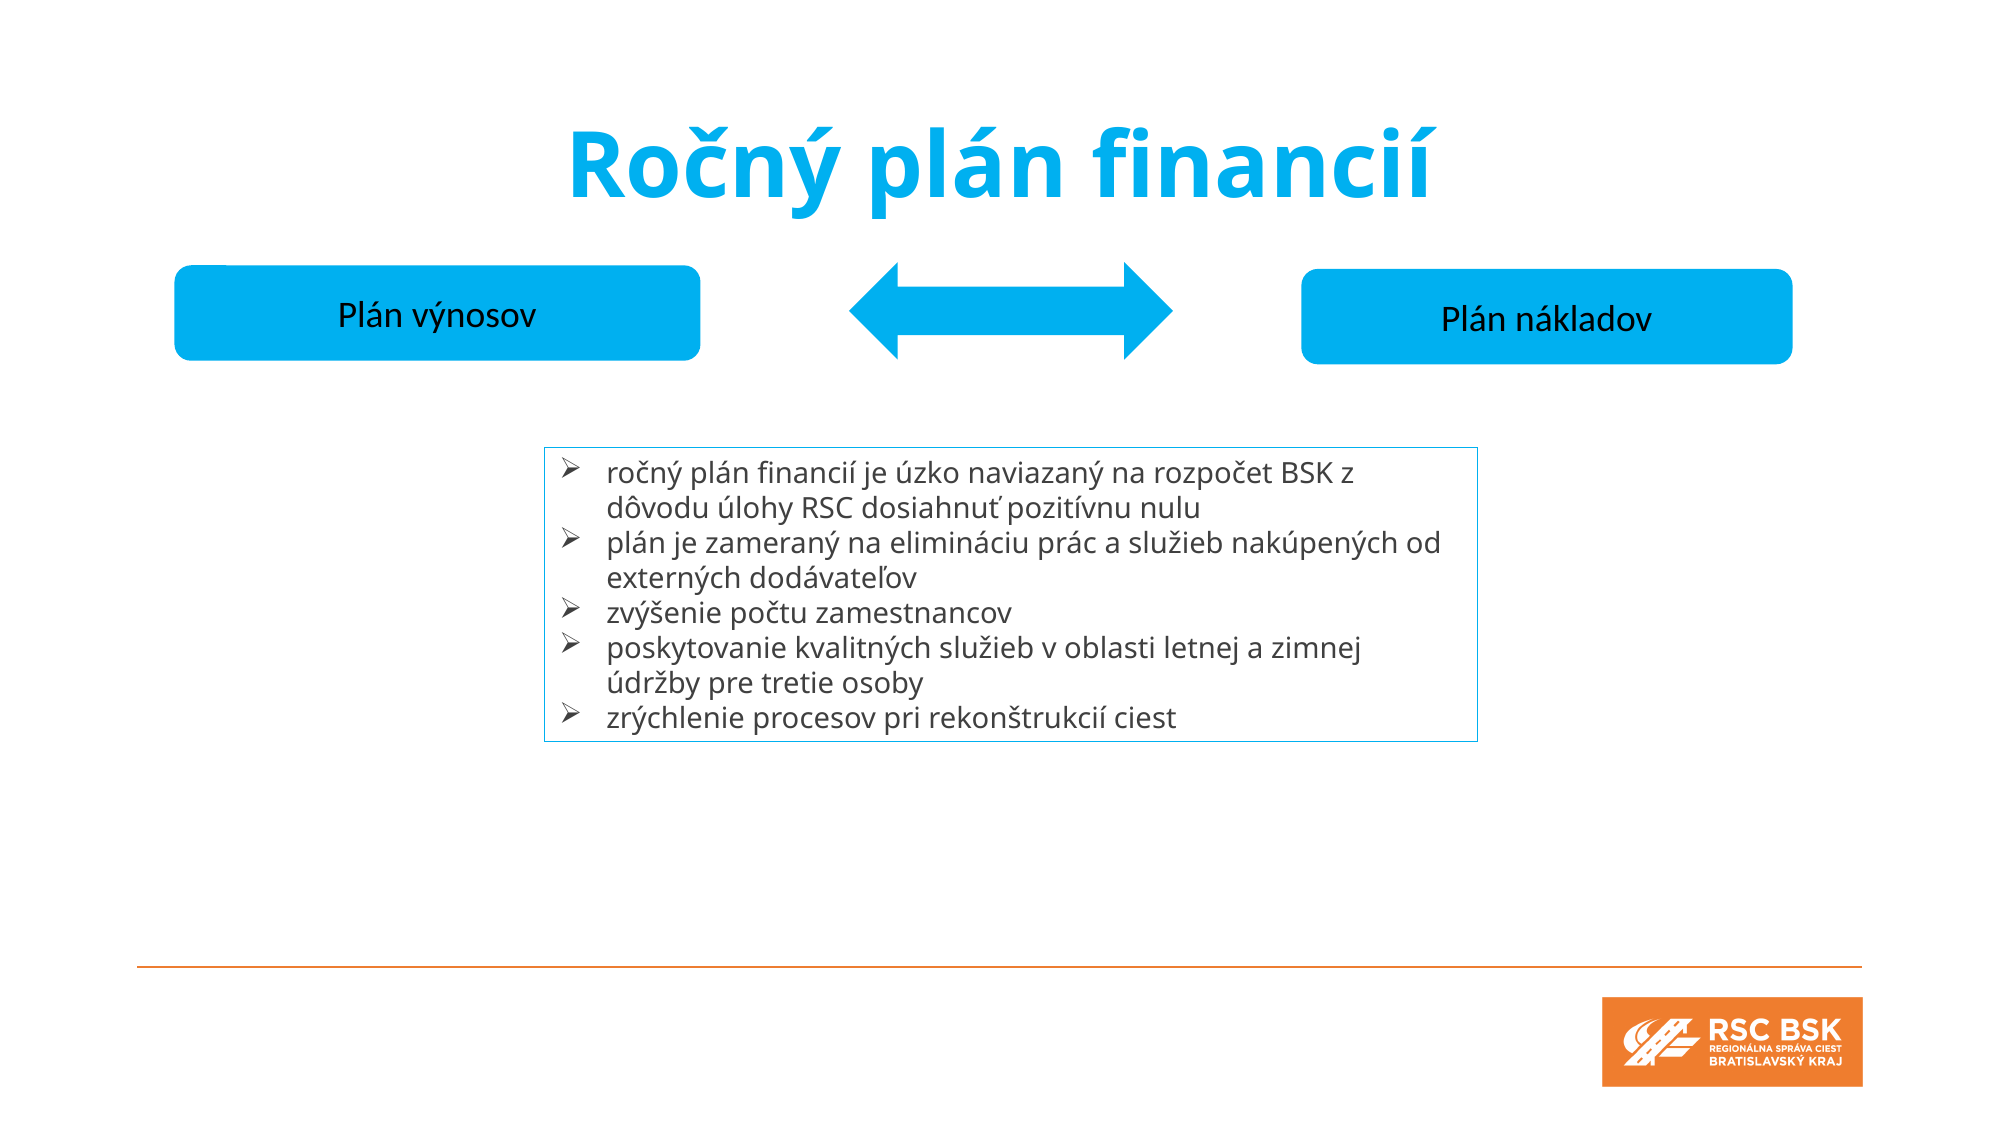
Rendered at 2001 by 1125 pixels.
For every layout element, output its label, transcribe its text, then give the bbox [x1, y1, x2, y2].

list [1602, 997, 1863, 1087]
title Ročný plán financií [137, 58, 1863, 277]
text_box Plán nákladov [1301, 268, 1793, 365]
text_box Plán výnosov [174, 265, 701, 361]
text_box ročný plán financií je úzko naviazaný na rozpočet BSK z dôvodu úlohy RSC dosiahnuť pozitívnu nulu plán je zameraný na elimináciu prác a služieb nakúpených od externých dodávateľov zvýšenie počtu zamestnancov poskytovanie kvalitných služieb v oblasti letnej a zimnej údržby pre tretie osoby zrýchlenie procesov pri rekonštrukcií ciest [544, 447, 1478, 742]
text_box [848, 262, 1173, 360]
